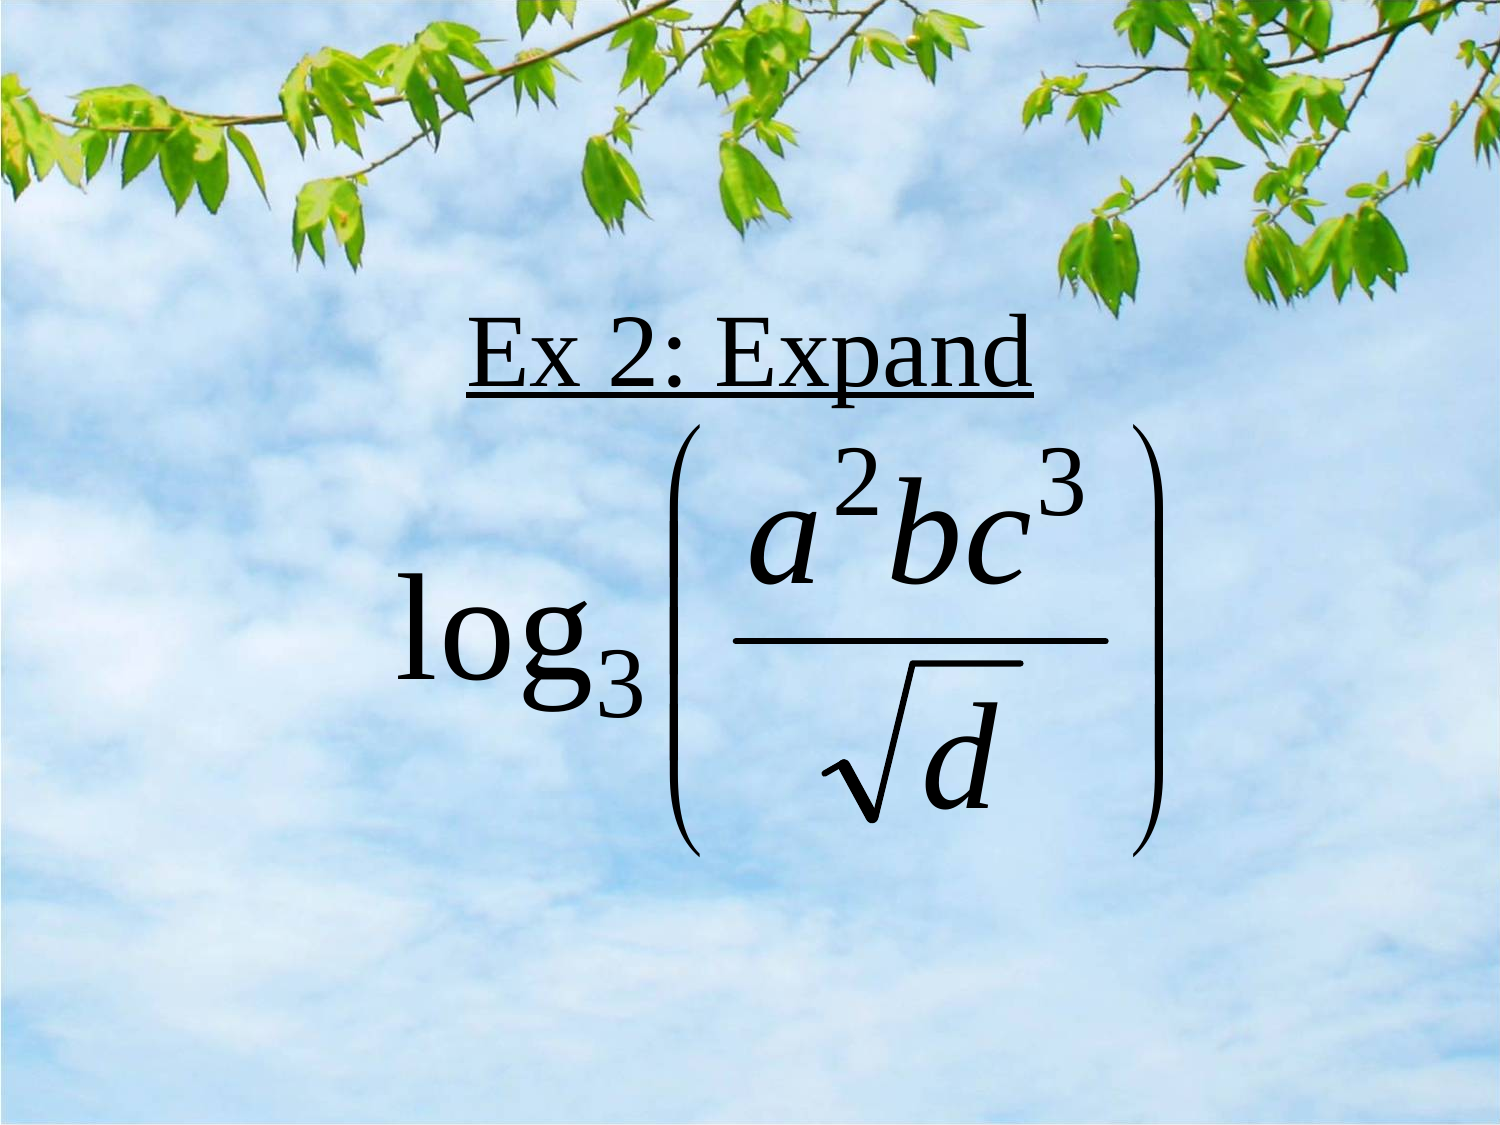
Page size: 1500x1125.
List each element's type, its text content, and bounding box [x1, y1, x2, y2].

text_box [374, 387, 1213, 895]
text_box Ex 2: Expand [125, 274, 1375, 1040]
picture [0, 0, 1500, 1125]
